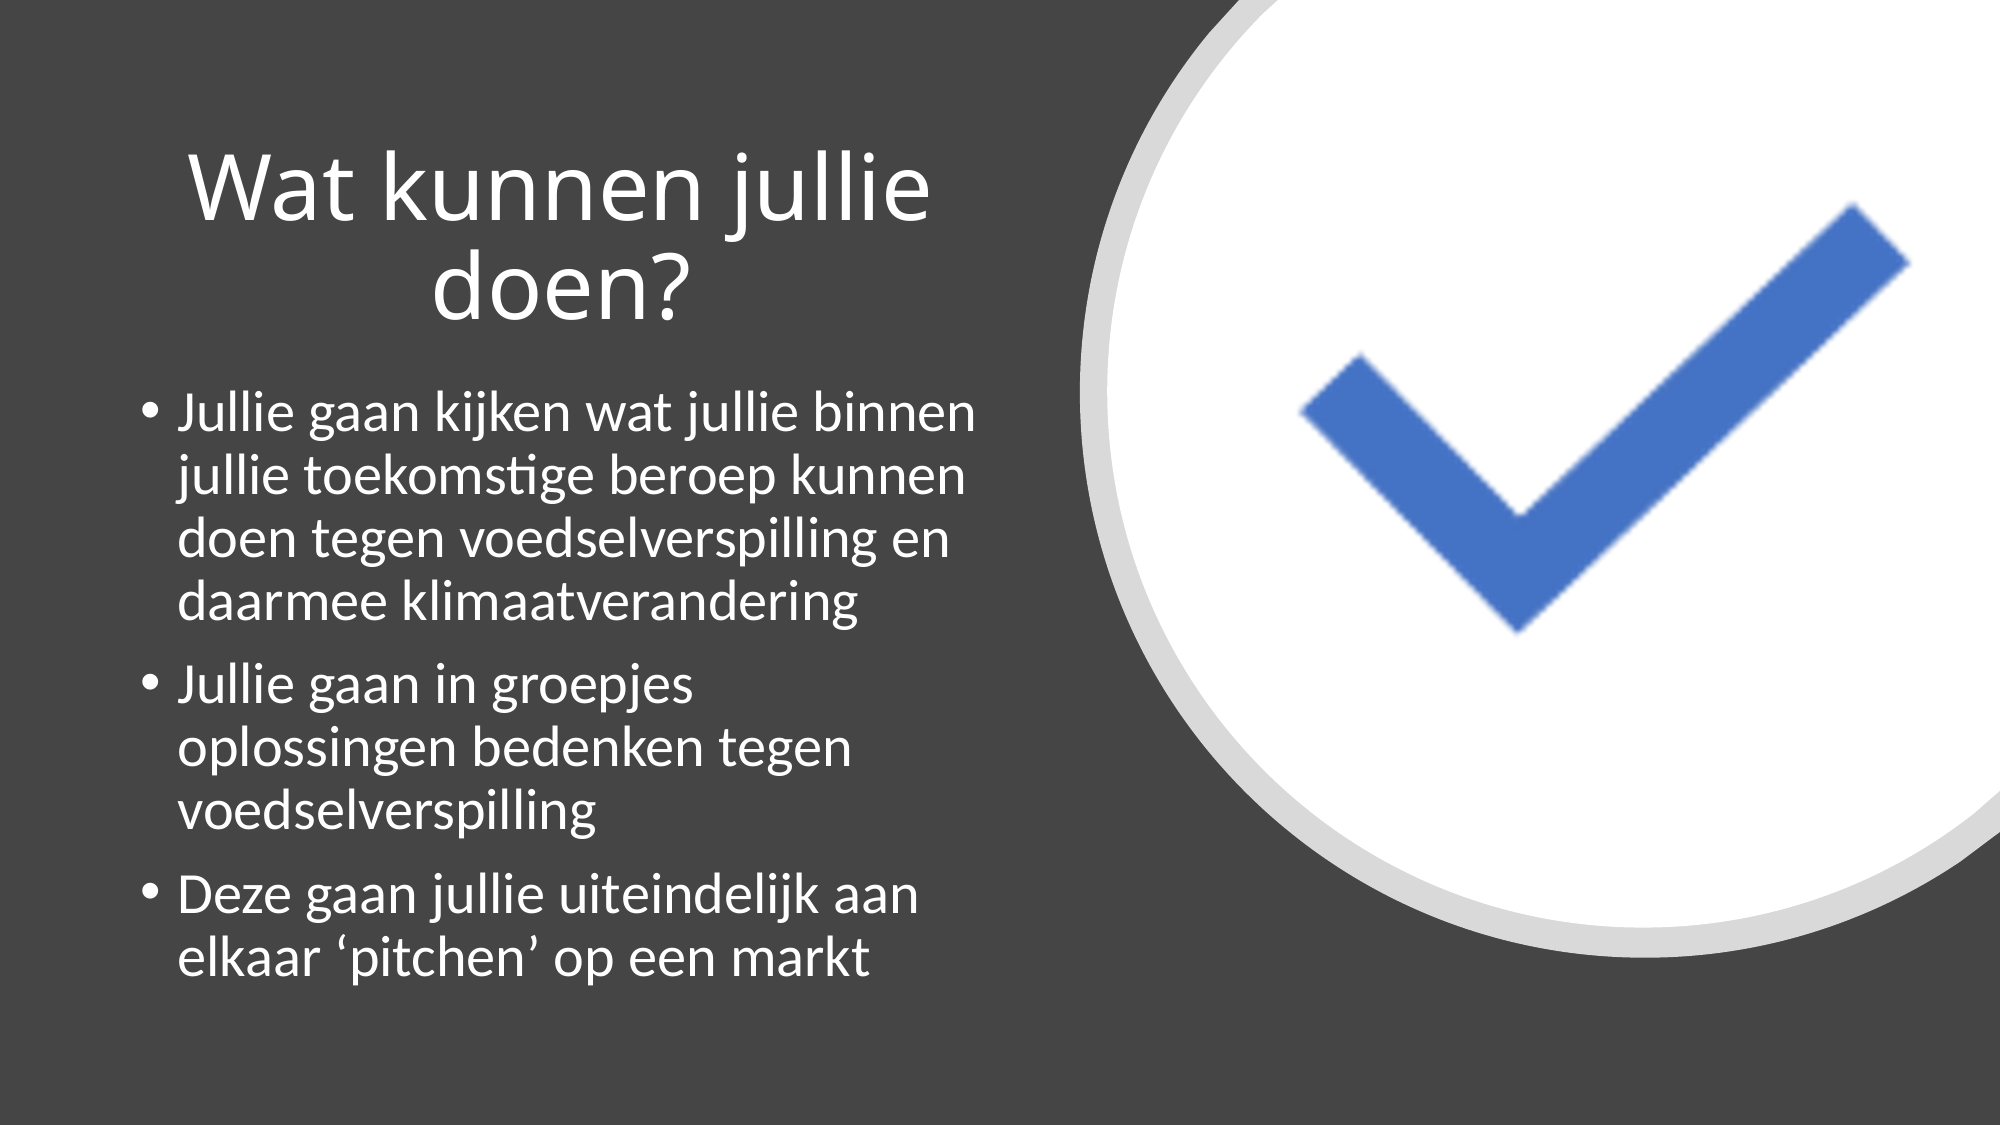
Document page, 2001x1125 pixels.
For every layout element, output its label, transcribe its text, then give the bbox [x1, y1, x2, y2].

text_box [1106, 0, 2000, 929]
text_box [1078, 0, 2000, 959]
title Wat kunnen jullie doen? [125, 131, 997, 350]
list Jullie gaan kijken wat jullie binnen jullie toekomstige beroep kunnen doen tegen voedselverspilling en daarmee klimaatverandering Jullie gaan in groepjes oplossingen bedenken tegen voedselverspilling Deze gaan jullie uiteindelijk aan elkaar ‘pitchen’ op een markt [125, 373, 997, 1125]
picture [1293, 105, 1917, 729]
